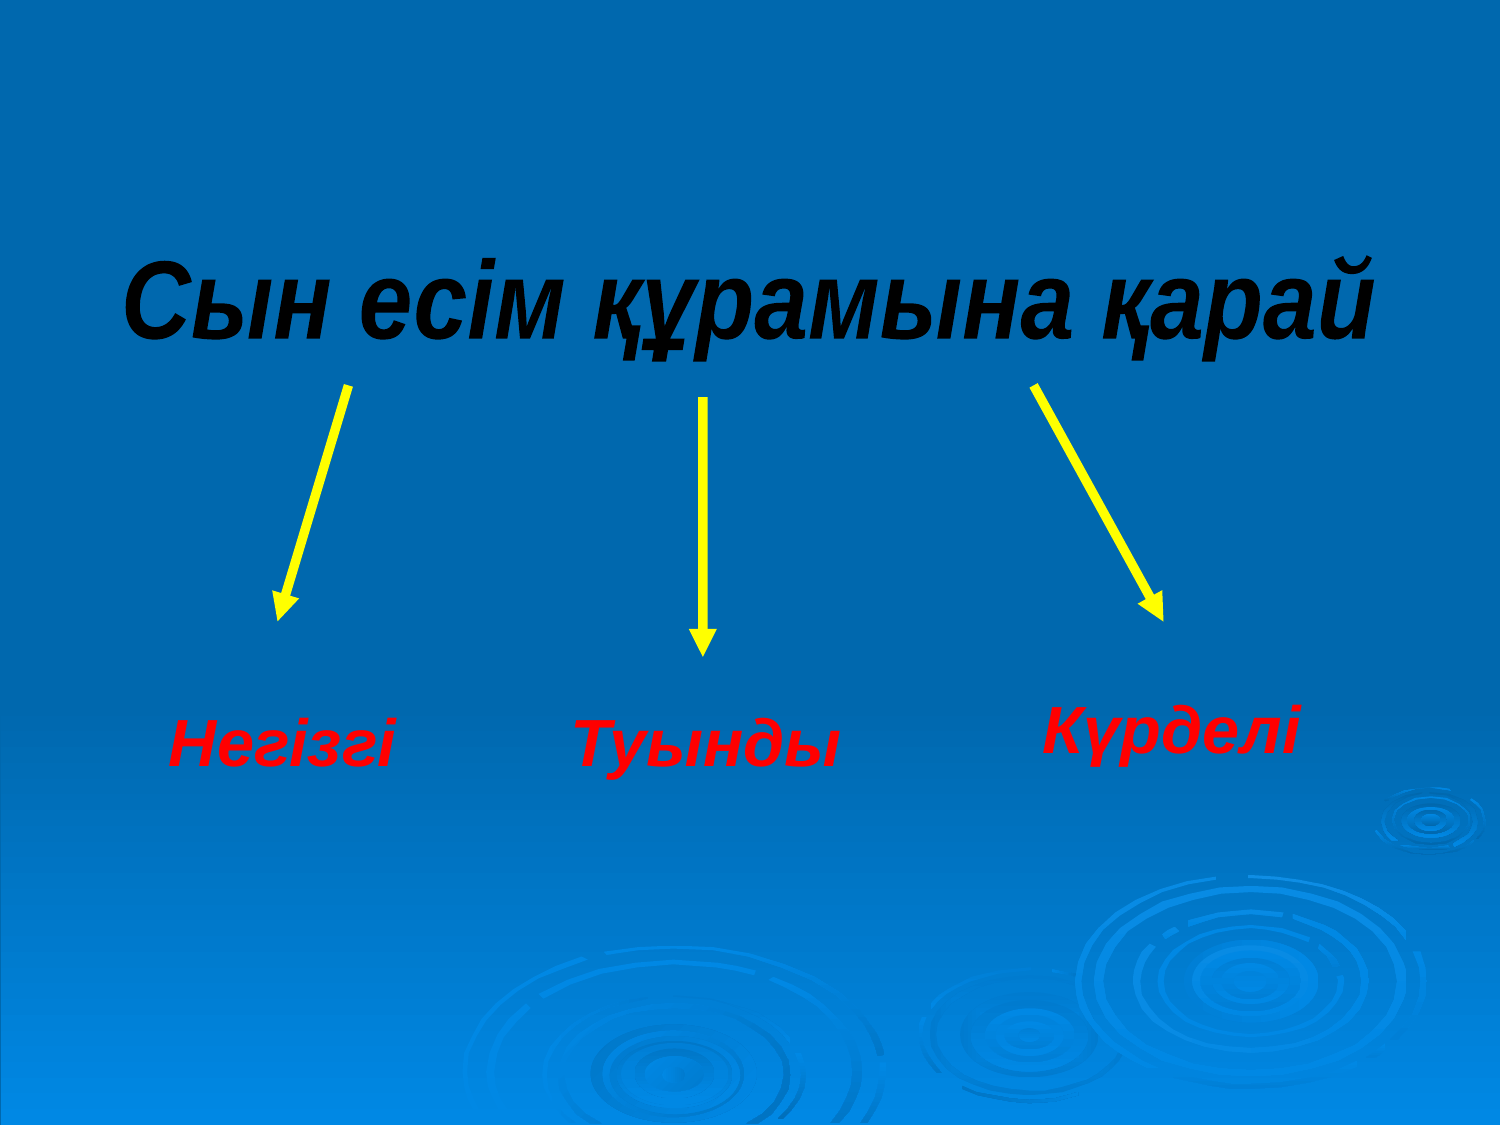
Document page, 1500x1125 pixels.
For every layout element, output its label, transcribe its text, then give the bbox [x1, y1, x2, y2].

text_box [275, 385, 349, 622]
text_box Негізгі [135, 691, 443, 787]
text_box Күрделі [1009, 679, 1317, 775]
text_box Туынды [537, 692, 880, 788]
text_box [696, 397, 710, 657]
text_box [1033, 385, 1164, 622]
